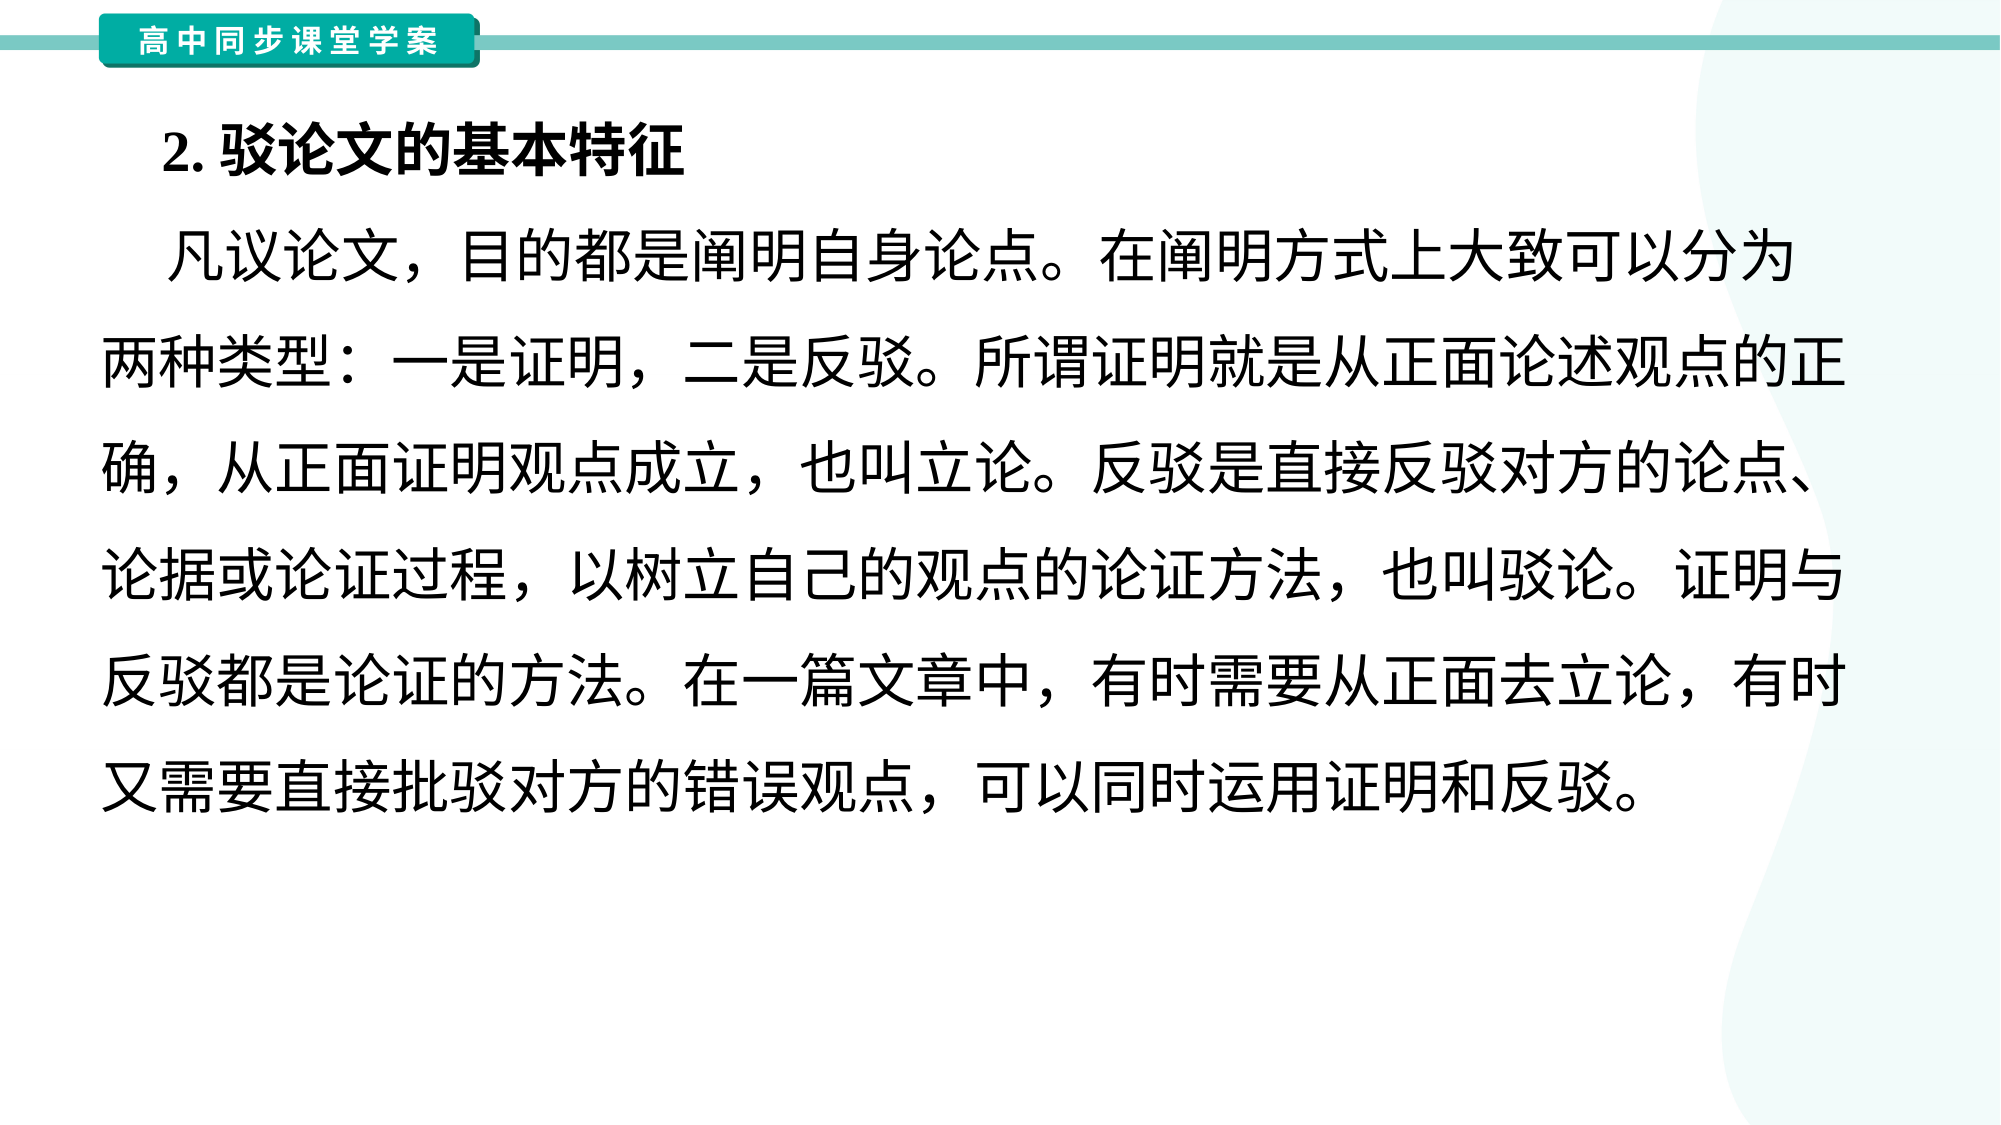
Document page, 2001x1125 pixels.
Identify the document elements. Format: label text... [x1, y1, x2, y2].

text_box 2.驳论文的基本特征 凡议论文，目的都是阐明自身论点。在阐明方式上大致可以分为 两种类型：一是证明，二是反驳。所谓证明就是从正面论述观点的正 确，从正面证明观点成立，也叫立论。反驳是直接反驳对方的论点、 论据或论证过程，以树立自己的观点的论证方法，也叫驳论。证明与 反驳都是论证的方法。在一篇文章中，有时需要从正面去立论，有时 又需要直接批驳对方的错误观点，可以同时运用证明和反驳。 [100, 76, 1899, 821]
picture [0, 0, 2000, 1125]
